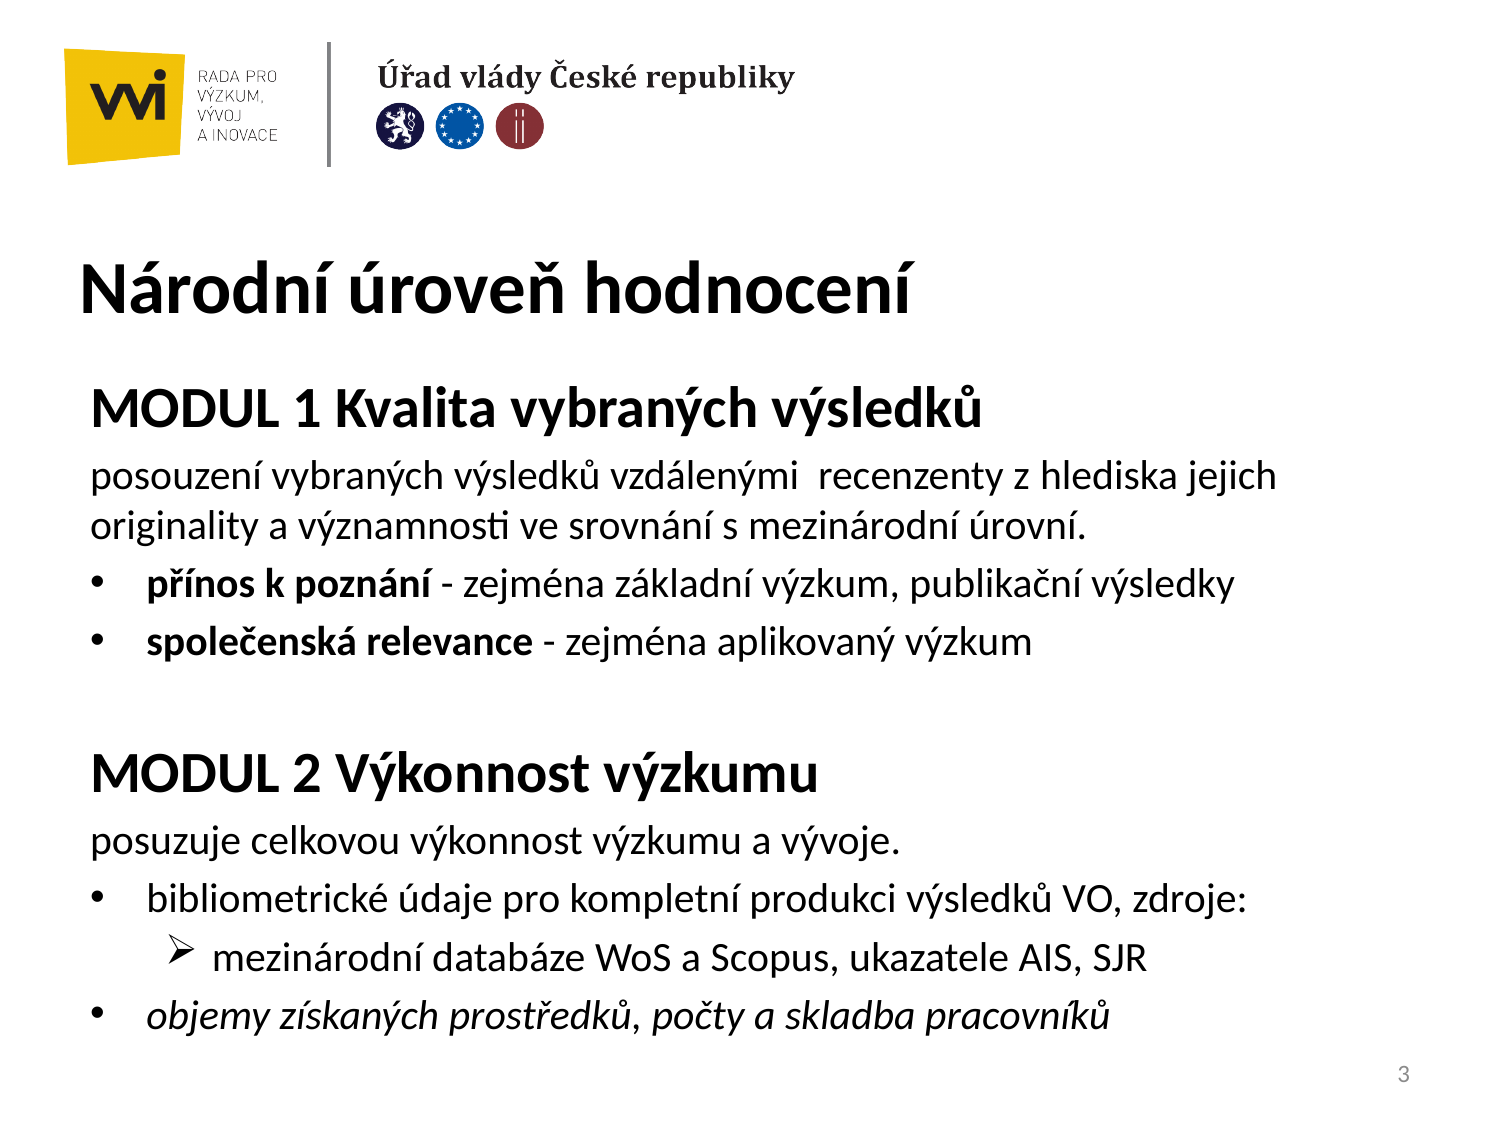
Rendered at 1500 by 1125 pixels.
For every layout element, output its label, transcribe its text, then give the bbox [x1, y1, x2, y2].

picture [64, 42, 800, 168]
text_box Národní úroveň hodnocení [64, 231, 1388, 337]
slide_number 3 [1074, 1042, 1425, 1103]
list MODUL 1 Kvalita vybraných výsledků posouzení vybraných výsledků vzdálenými recenzenty z hlediska jejich originality a významnosti ve srovnání s mezinárodní úrovní. přínos k poznání - zejména základní výzkum, publikační výsledky společenská relevance - zejména aplikovaný výzkum MODUL 2 Výkonnost výzkumu posuzuje celkovou výkonnost výzkumu a vývoje. bibliometrické údaje pro kompletní produkci výsledků VO, zdroje: mezinárodní databáze WoS a Scopus, ukazatele AIS, SJR objemy získaných prostředků, počty a skladba pracovníků [75, 361, 1425, 1012]
title [75, 45, 1425, 233]
